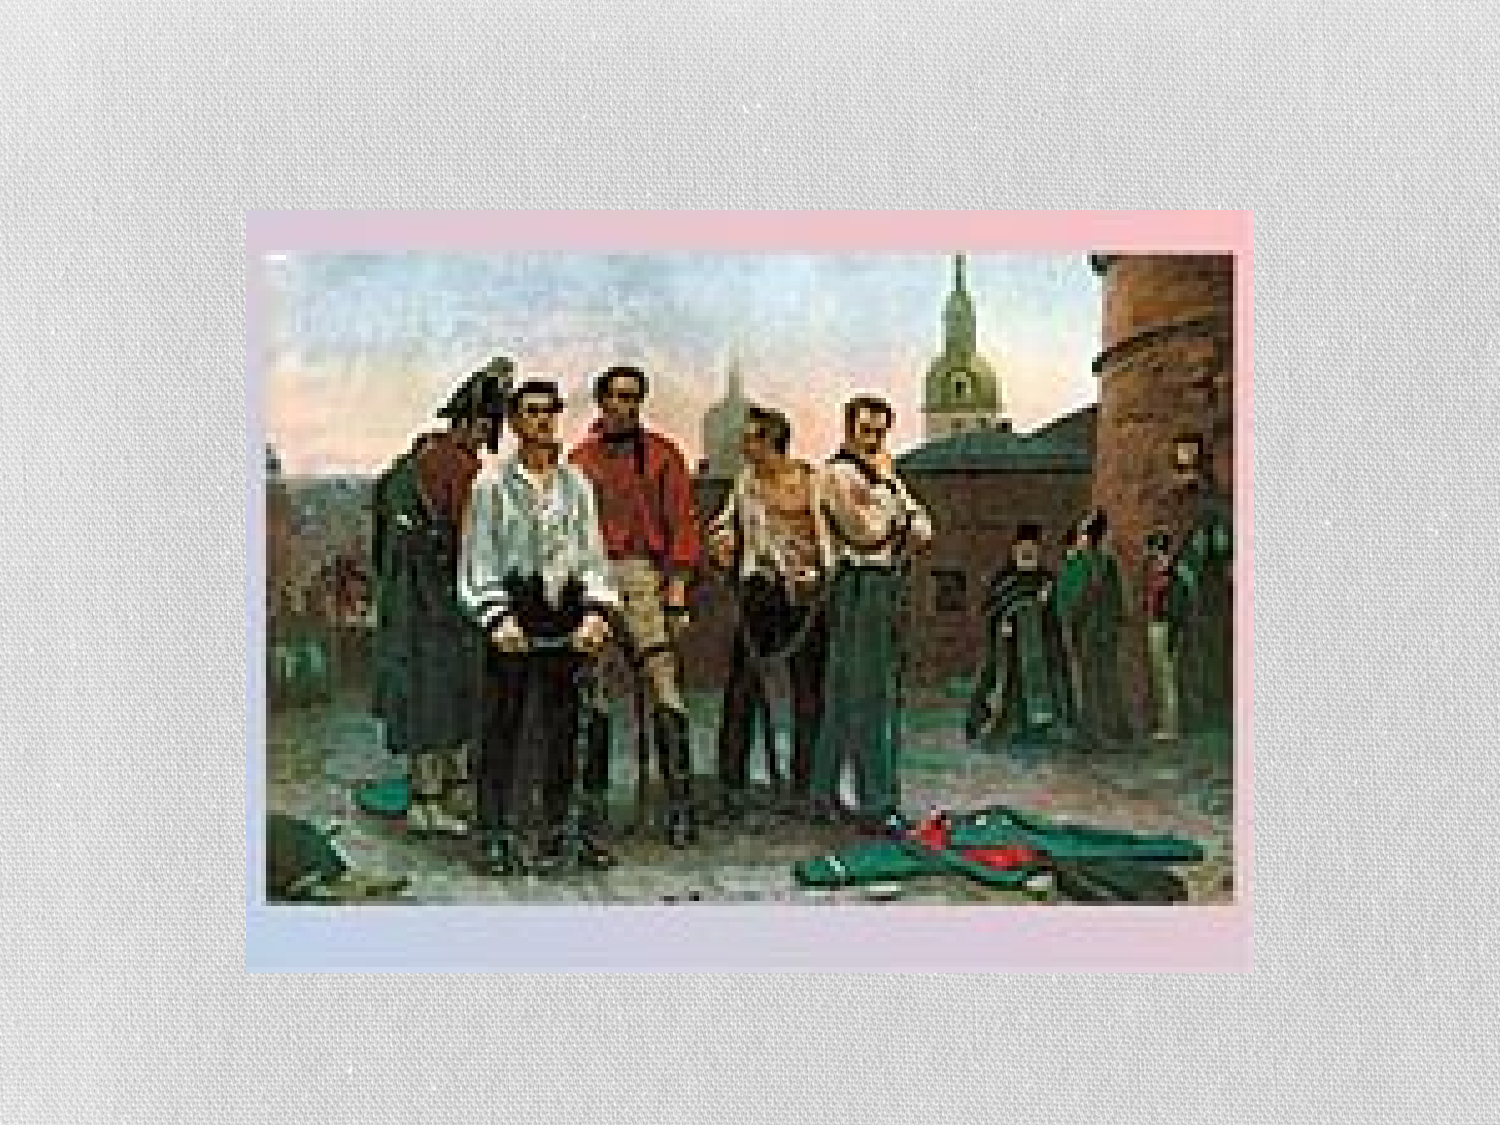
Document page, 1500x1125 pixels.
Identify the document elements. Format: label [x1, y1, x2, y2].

picture [245, 210, 1255, 973]
